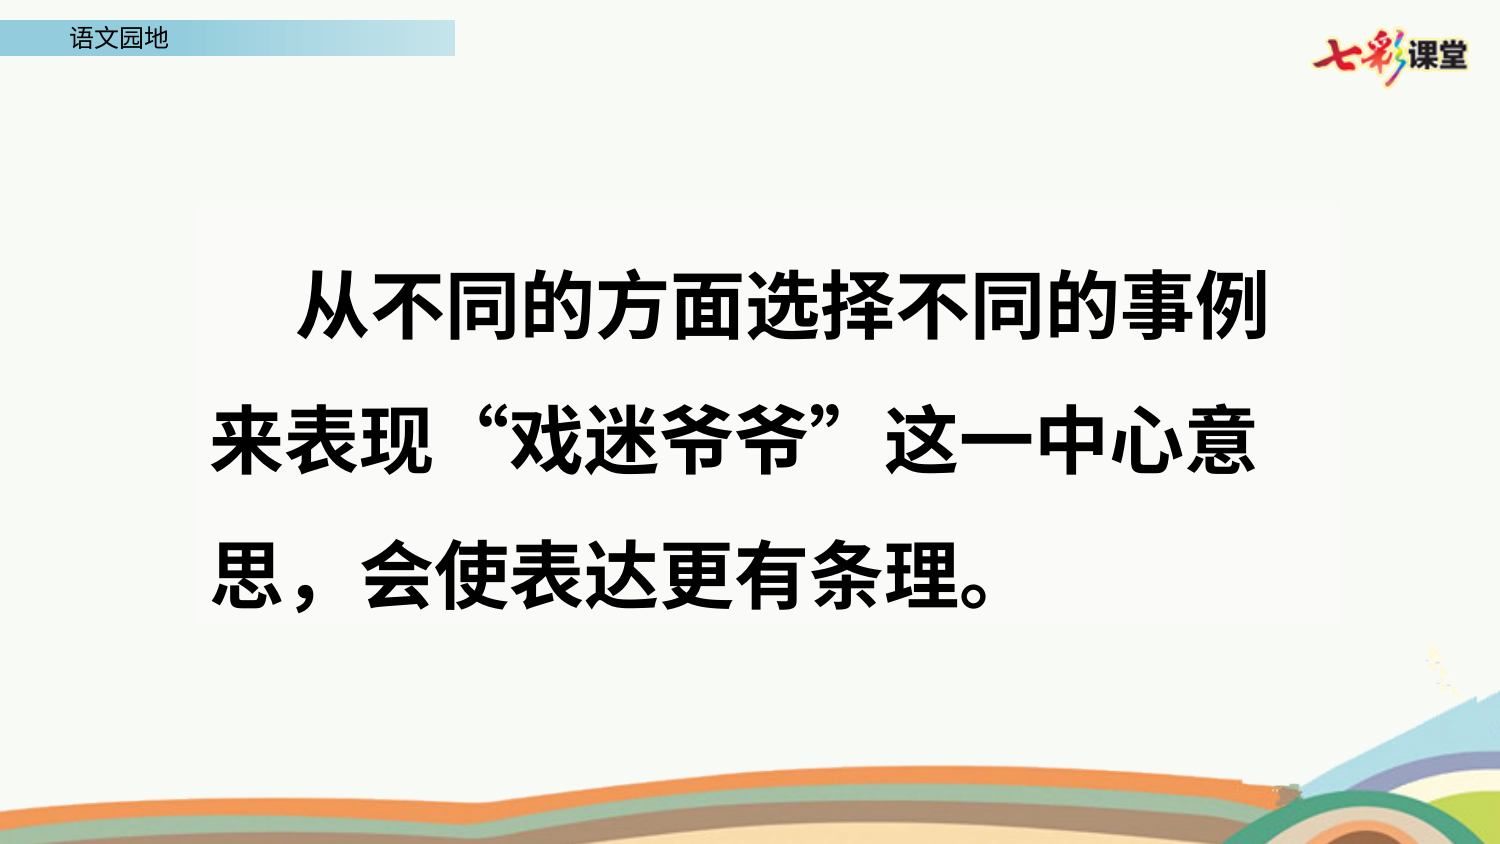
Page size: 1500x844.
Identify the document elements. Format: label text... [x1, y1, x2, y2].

text_box 从不同的方面选择不同的事例来表现“戏迷爷爷”这一中心意思，会使表达更有条理。 [194, 205, 1343, 626]
picture [0, 572, 1500, 844]
picture [1308, 14, 1477, 95]
